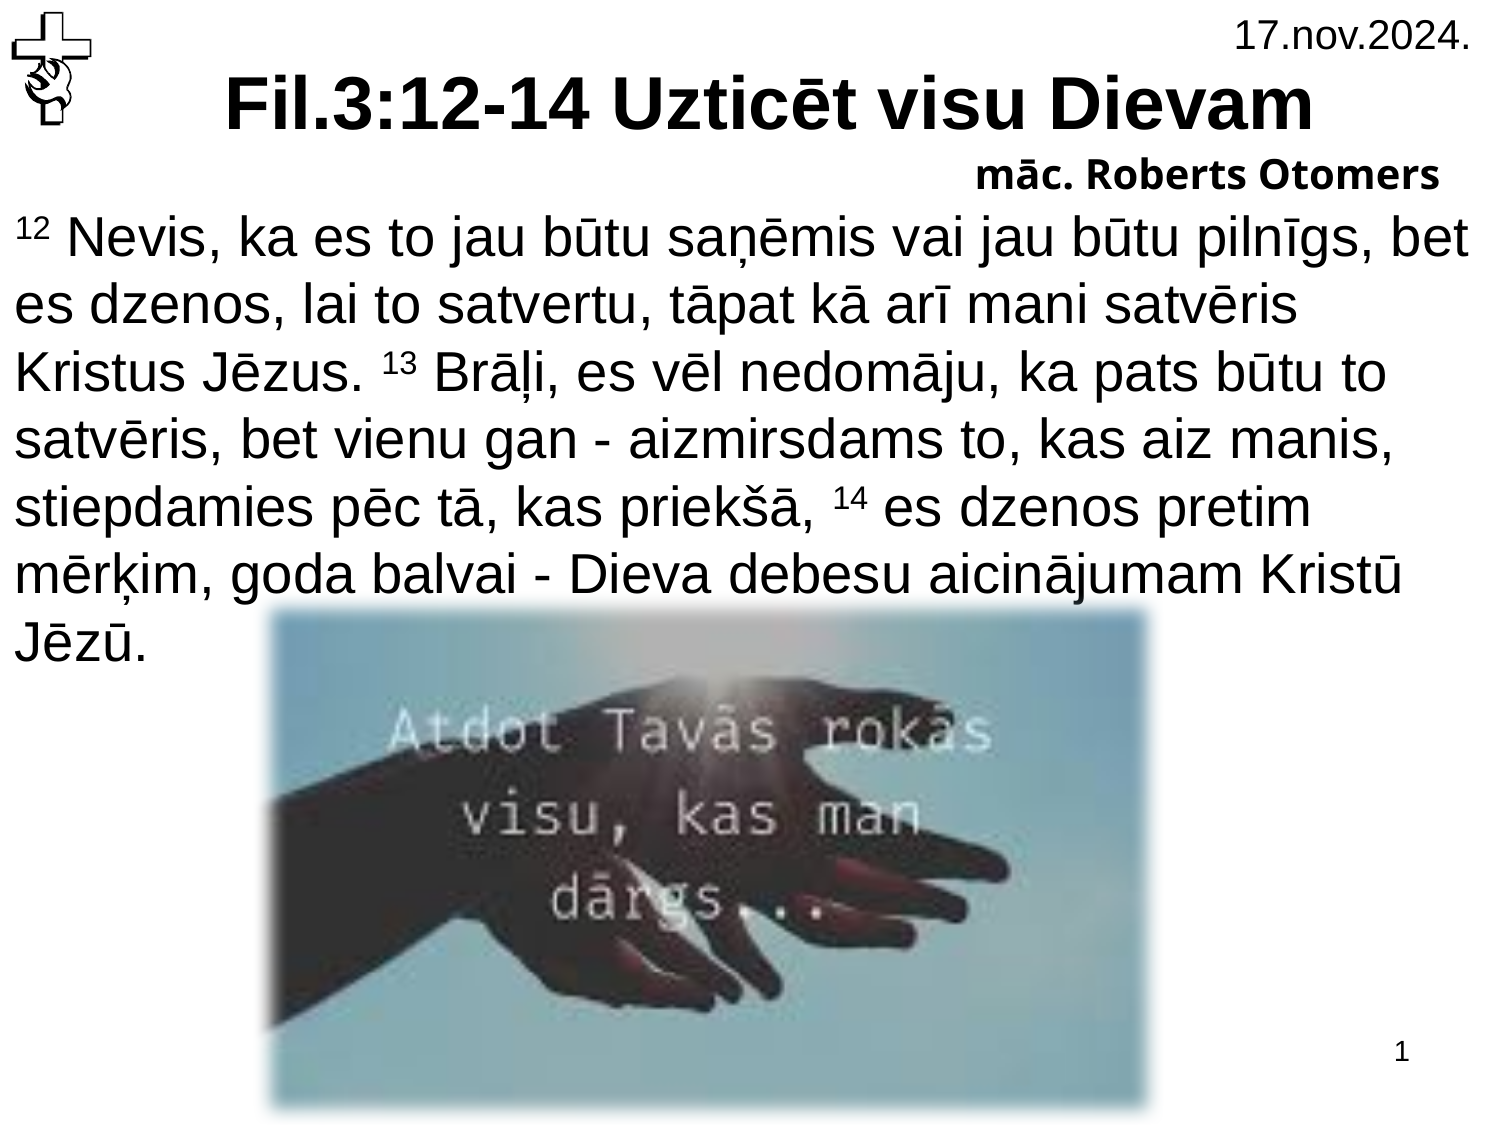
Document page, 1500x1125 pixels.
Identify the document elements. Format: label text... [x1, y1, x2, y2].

slide_number 1 [1169, 1024, 1426, 1103]
text_box 12 Nevis, ka es to jau būtu saņēmis vai jau būtu pilnīgs, bet es dzenos, lai to satvertu, tāpat kā arī mani satvēris Kristus Jēzus. 13 Brāļi, es vēl nedomāju, ka pats būtu to satvēris, bet vienu gan - aizmirsdams to, kas aiz manis, stiepdamies pēc tā, kas priekšā, 14 es dzenos pretim mērķim, goda balvai - Dieva debesu aicinājumam Kristū Jēzū. [0, 192, 1500, 680]
text_box 17.nov.2024. [1218, 0, 1500, 65]
title Fil.3:12-14 Uzticēt visu Dievam [40, 11, 1500, 188]
picture [253, 591, 1164, 1125]
picture [11, 11, 92, 126]
text_box māc. Roberts Otomers [915, 140, 1500, 192]
